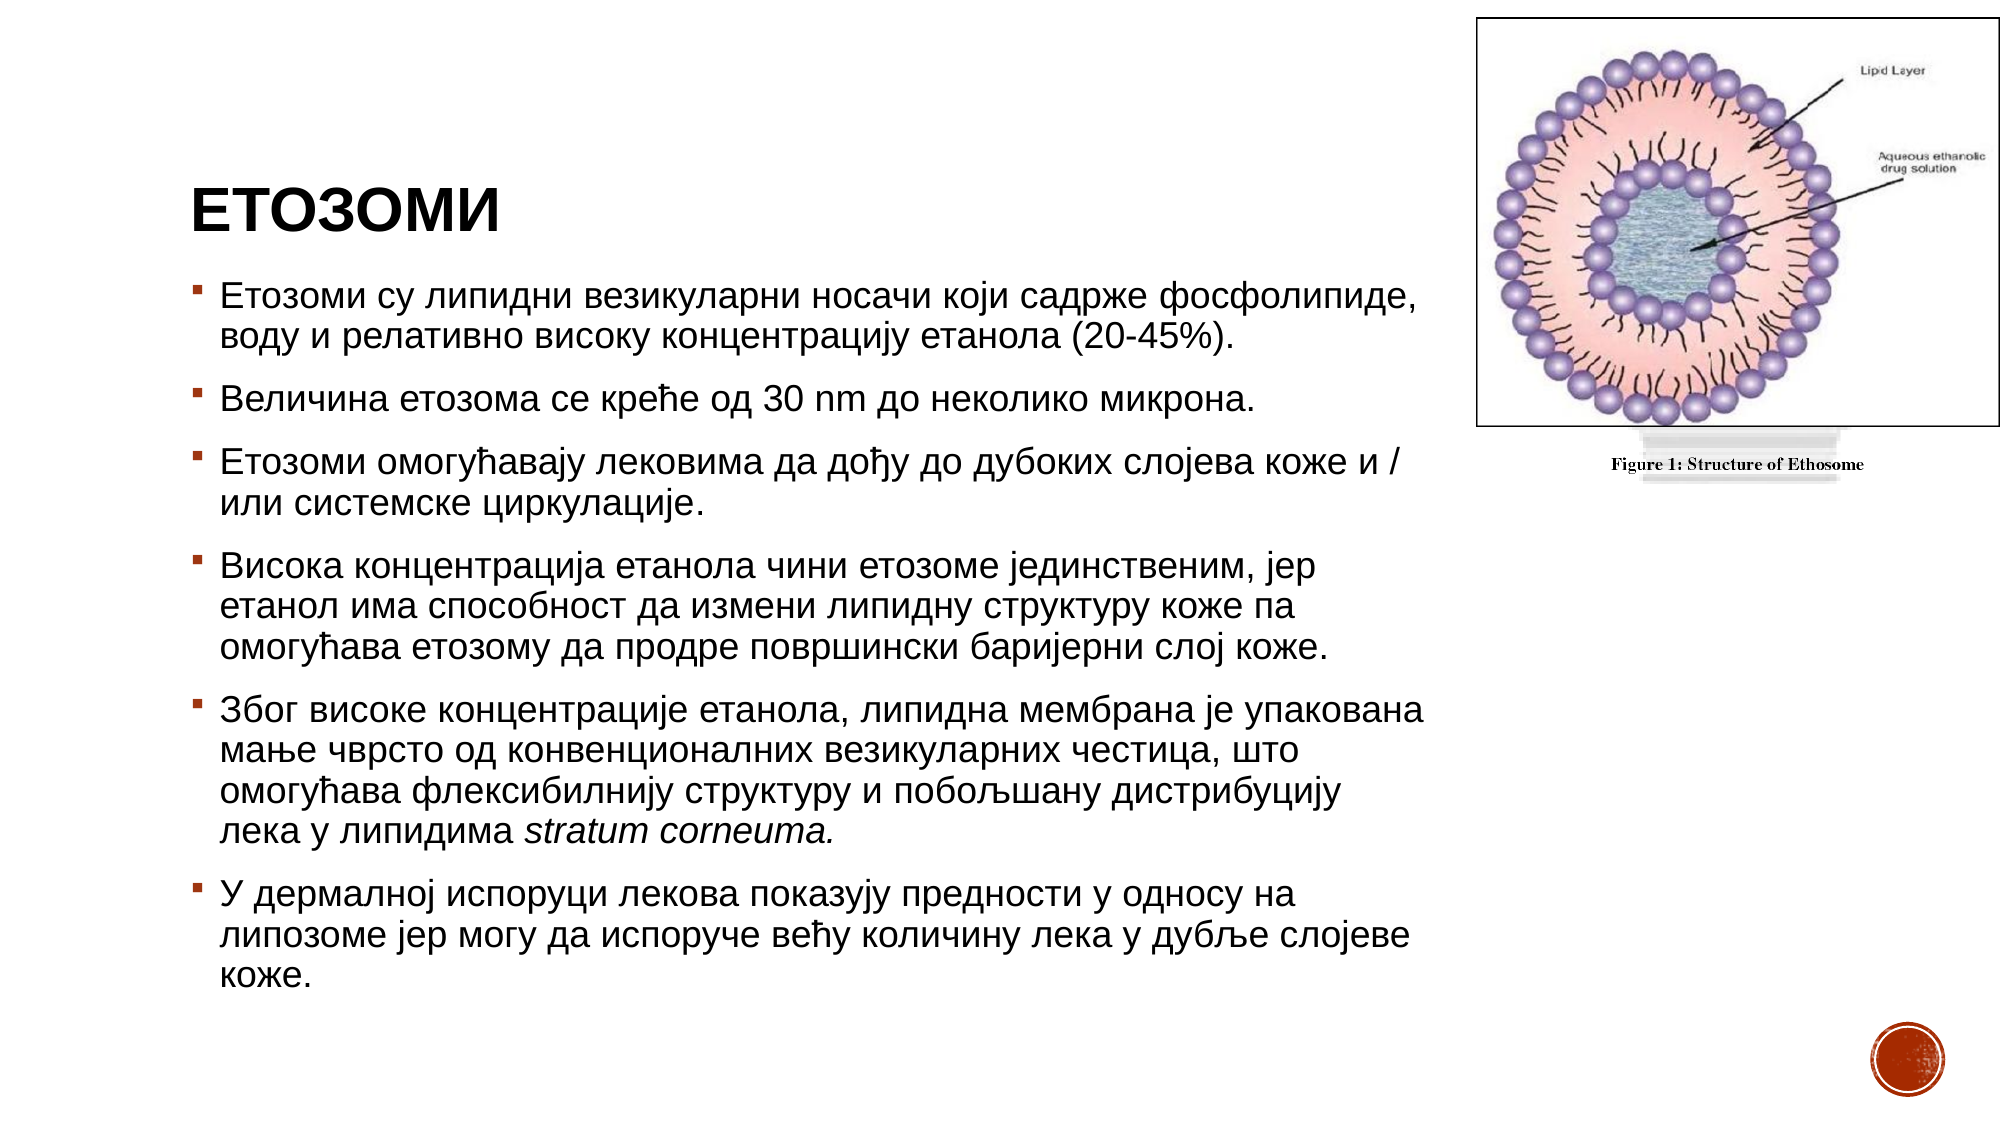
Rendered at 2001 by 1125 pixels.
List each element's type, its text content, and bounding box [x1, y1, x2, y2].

title etoзоми [175, 79, 1474, 344]
picture [1475, 17, 2000, 484]
list Етозоми су липидни везикуларни носачи који садрже фосфолипиде, воду и релативно високу концентрацију етанола (20-45%). Величина етозома се креће од 30 nm до неколико микрона. Eтозоми омогућавају лековима да дођу до дубоких слојева коже и / или системске циркулације. Висока концентрација етанола чини етозоме јединственим, јер етанол има способност да измени липидну структуру коже па омогућава етозому да продре површински баријерни слој коже. Због високе концентрације етанола, липидна мембрана је упакована мање чврсто од конвенционалних везикуларних честица, што омогућава флексибилнију структуру и побољшану дистрибуцију лека у липидима stratum corneuma. У дермалној испоруци лекова показују предности у односу на липозоме јер могу да испоруче већу количину лека у дубље слојеве коже. [175, 268, 1447, 1013]
